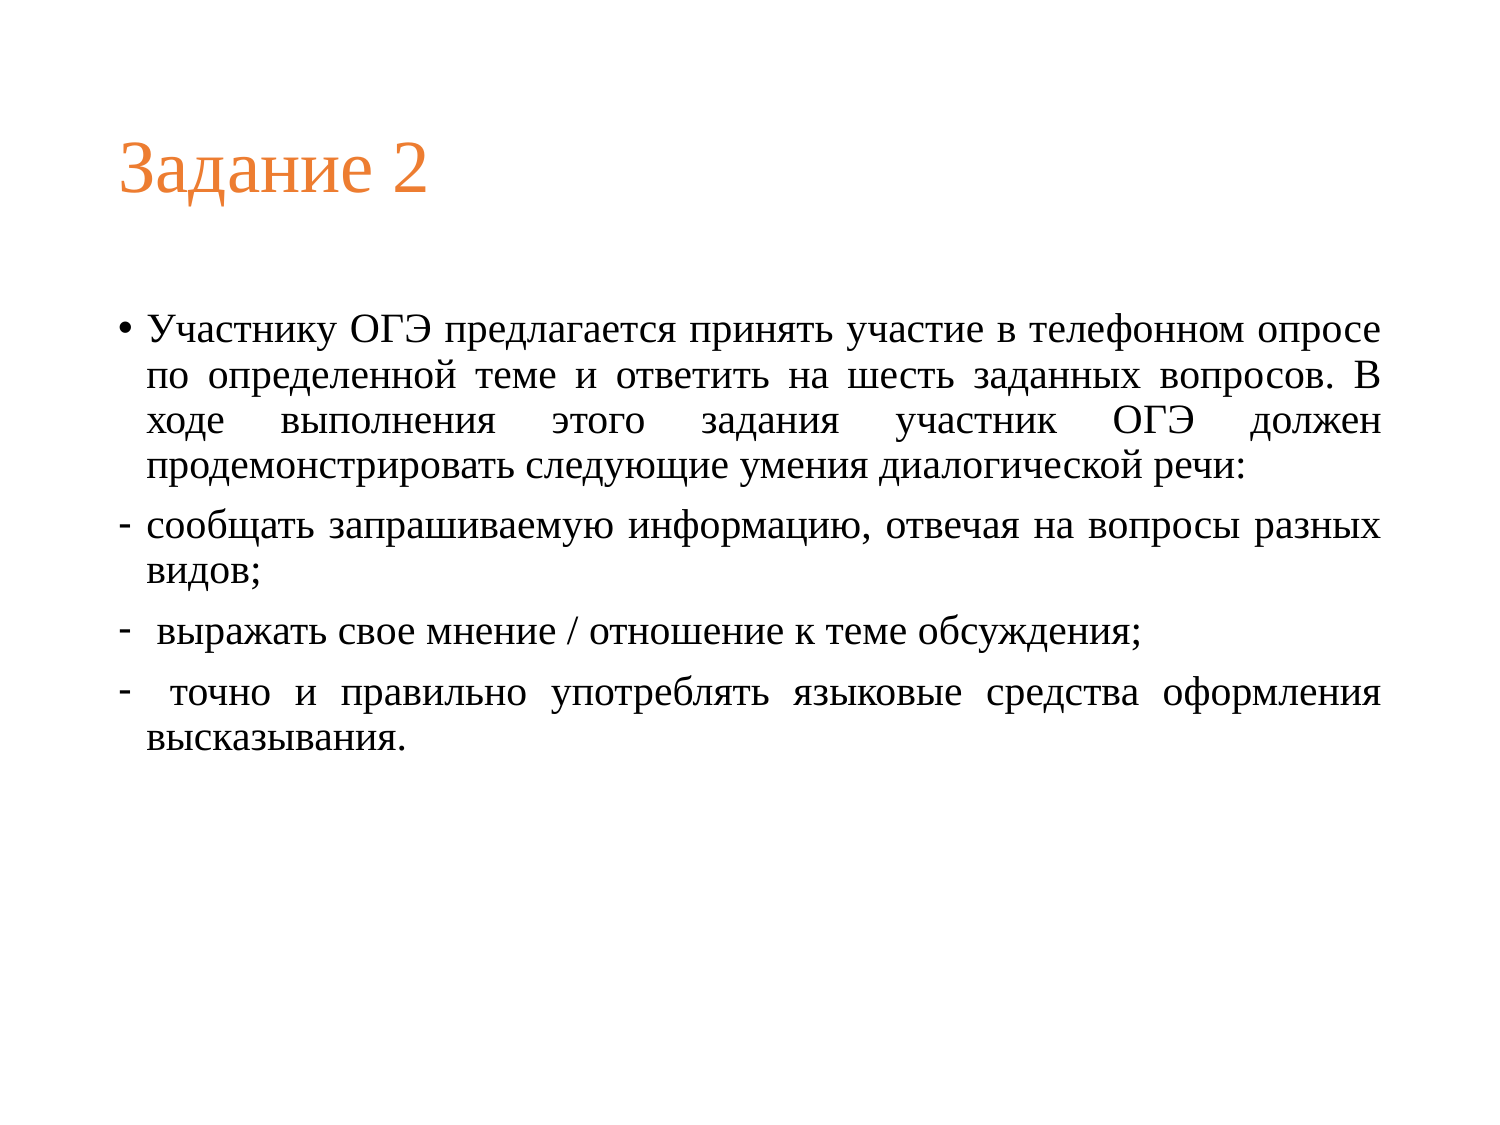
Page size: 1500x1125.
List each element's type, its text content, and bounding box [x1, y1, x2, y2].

title Задание 2 [103, 59, 1397, 278]
list Участнику ОГЭ предлагается принять участие в телефонном опросе по определенной теме и ответить на шесть заданных вопросов. В ходе выполнения этого задания участник ОГЭ должен продемонстрировать следующие умения диалогической речи: сообщать запрашиваемую информацию, отвечая на вопросы разных видов; выражать свое мнение / отношение к теме обсуждения; точно и правильно употреблять языковые средства оформления высказывания. [103, 299, 1397, 1014]
